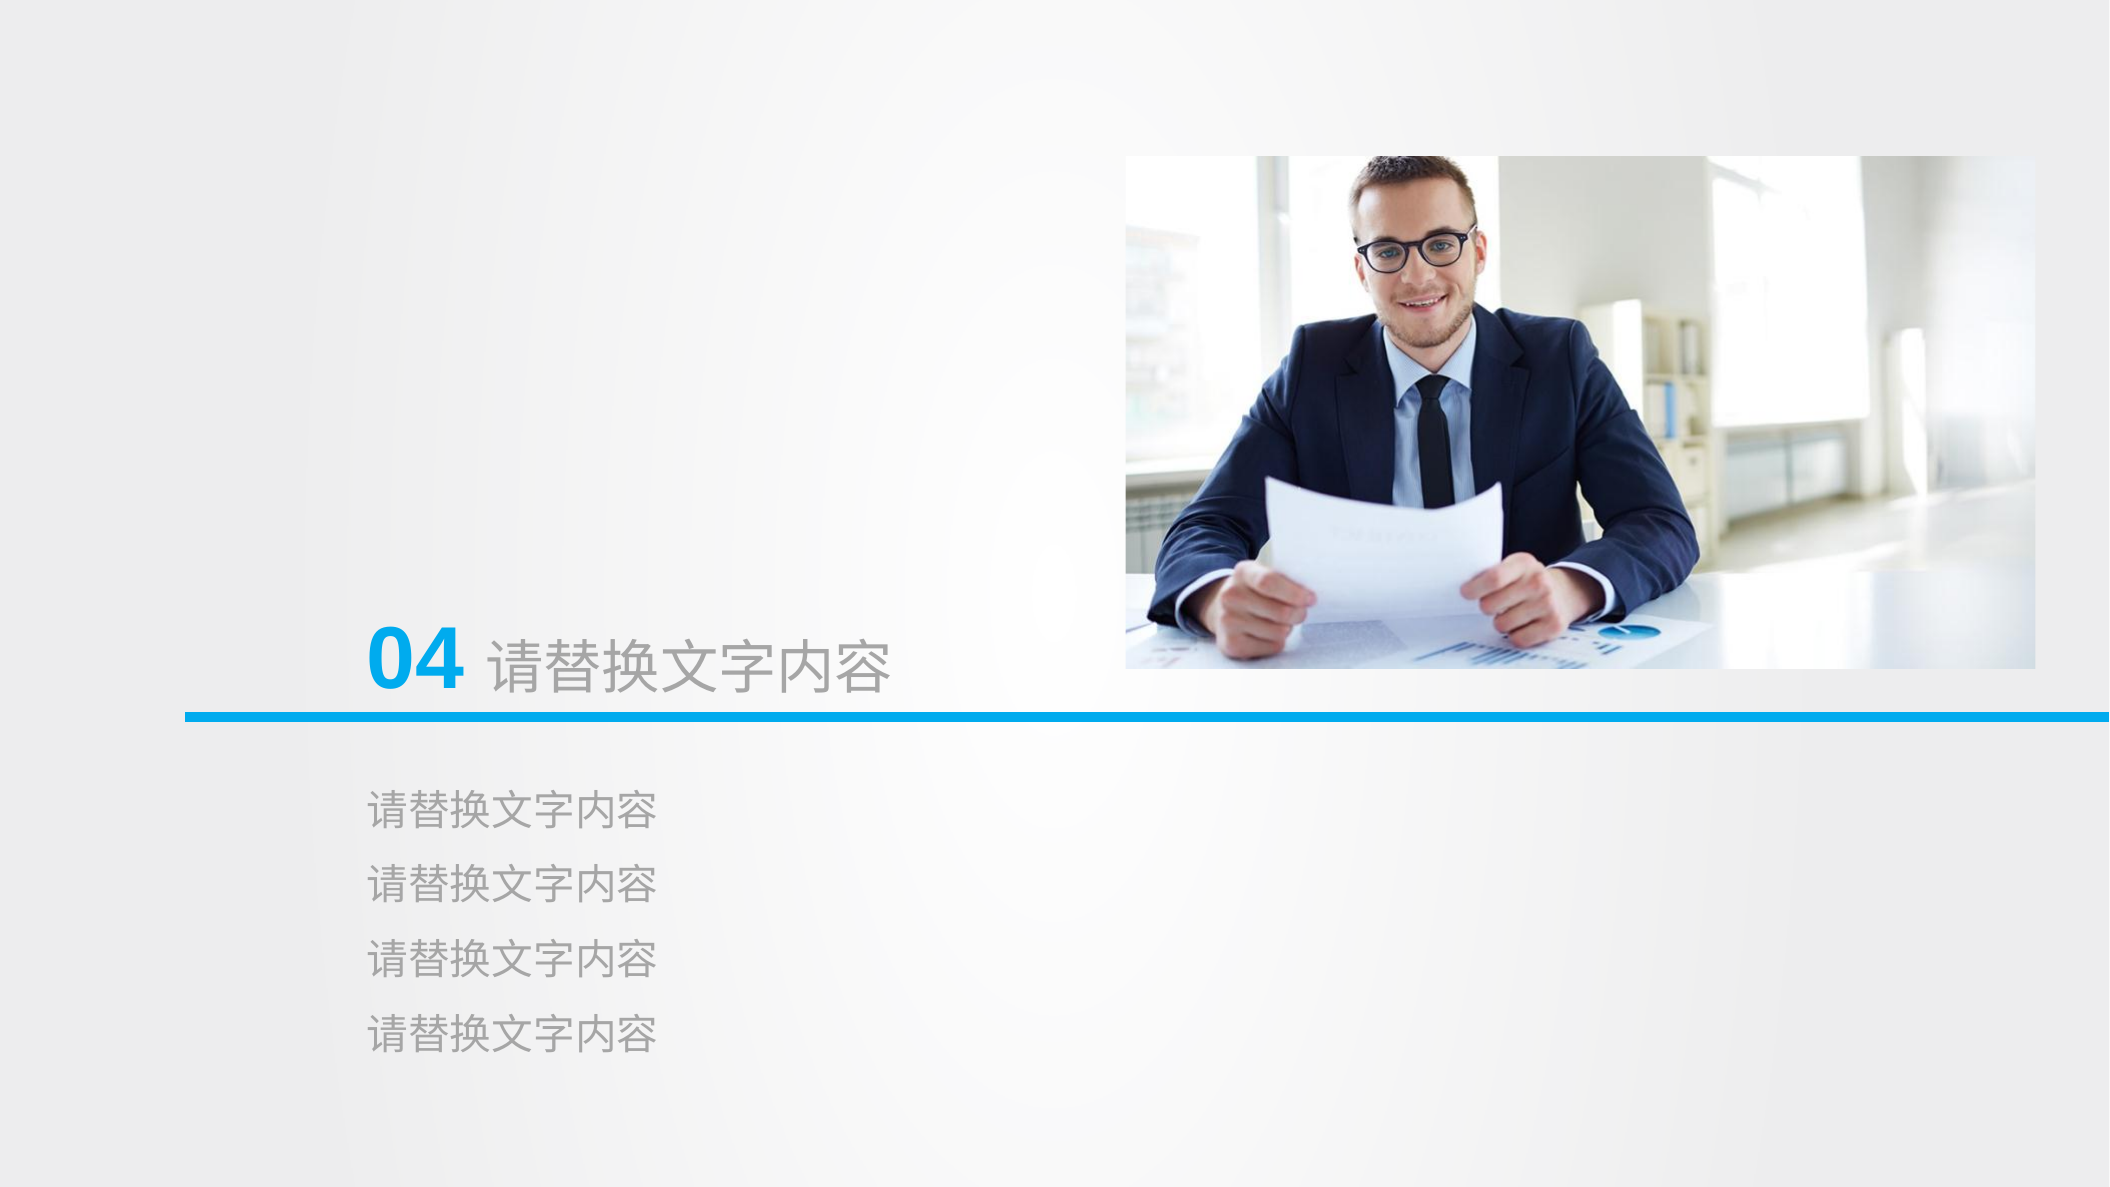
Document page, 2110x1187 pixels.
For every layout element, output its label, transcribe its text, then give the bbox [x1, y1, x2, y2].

text_box 请替换文字内容 [351, 990, 925, 1065]
text_box 请替换文字内容 [351, 915, 925, 990]
text_box [1125, 155, 2036, 670]
picture [0, 0, 2110, 1187]
text_box 04请替换文字内容 [351, 572, 1149, 712]
text_box 请替换文字内容 [351, 840, 925, 915]
text_box 请替换文字内容 [351, 766, 925, 840]
